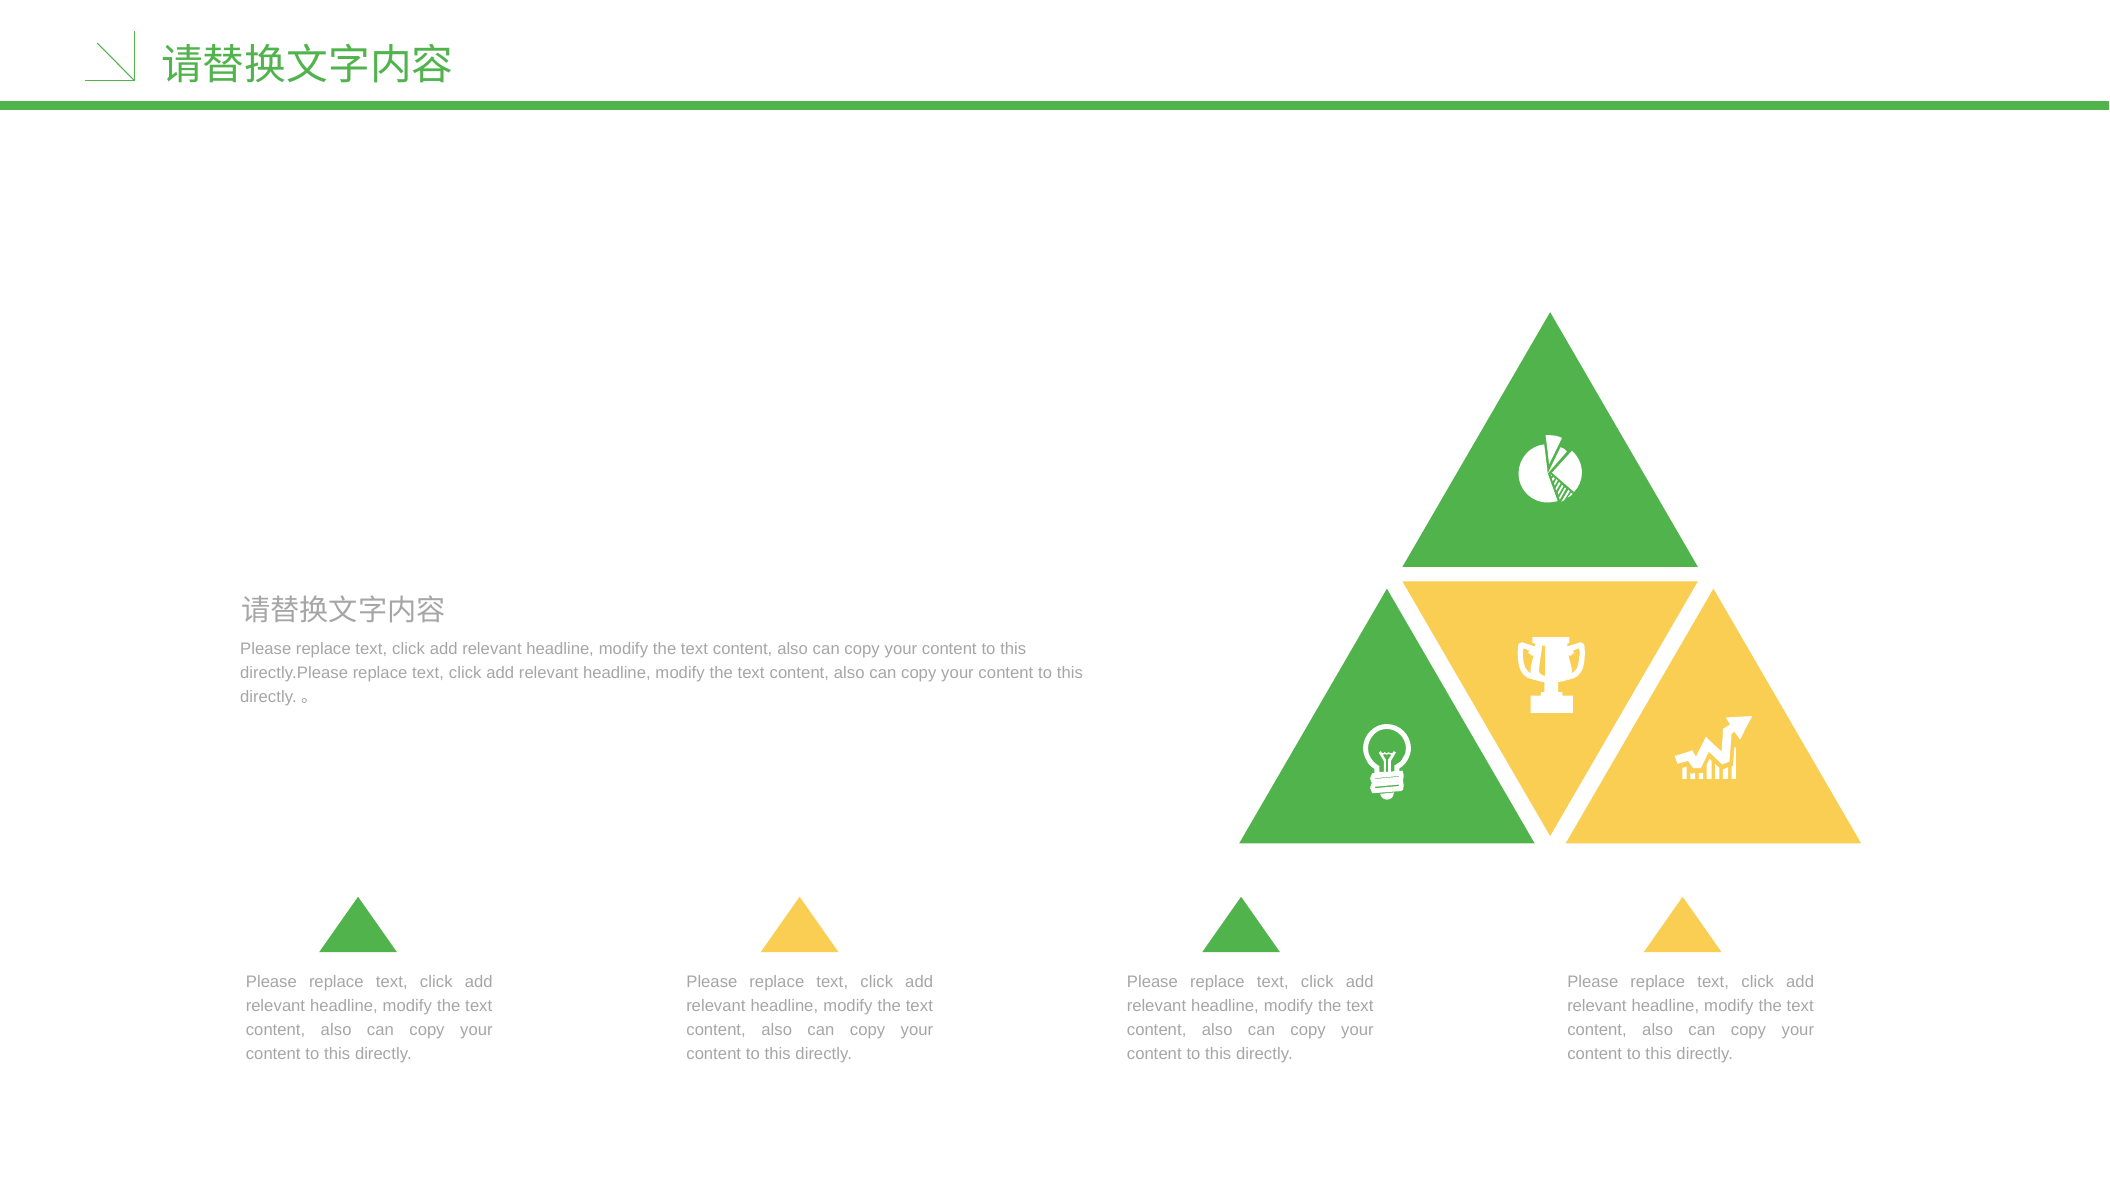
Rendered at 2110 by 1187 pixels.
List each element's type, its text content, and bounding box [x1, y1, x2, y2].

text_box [1565, 588, 1862, 844]
text_box [317, 894, 399, 954]
text_box [1641, 894, 1724, 954]
text_box Please replace text, click add relevant headline, modify the text content, also can copy your content to this directly. [231, 959, 508, 1070]
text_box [1239, 588, 1535, 844]
text_box [1200, 894, 1283, 954]
text_box 请替换文字内容 [226, 577, 461, 626]
text_box 请替换文字内容 [145, 22, 500, 94]
text_box Please replace text, click add relevant headline, modify the text content, also can copy your content to this directly. [1112, 959, 1389, 1070]
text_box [1402, 581, 1698, 837]
text_box Please replace text, click add relevant headline, modify the text content, also can copy your content to this directly.Please replace text, click add relevant headline, modify the text content, also can copy your content to this directly.。 [225, 626, 1143, 713]
text_box [758, 894, 841, 954]
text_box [1402, 312, 1698, 567]
text_box Please replace text, click add relevant headline, modify the text content, also can copy your content to this directly. [671, 959, 949, 1070]
text_box Please replace text, click add relevant headline, modify the text content, also can copy your content to this directly. [1552, 959, 1830, 1070]
